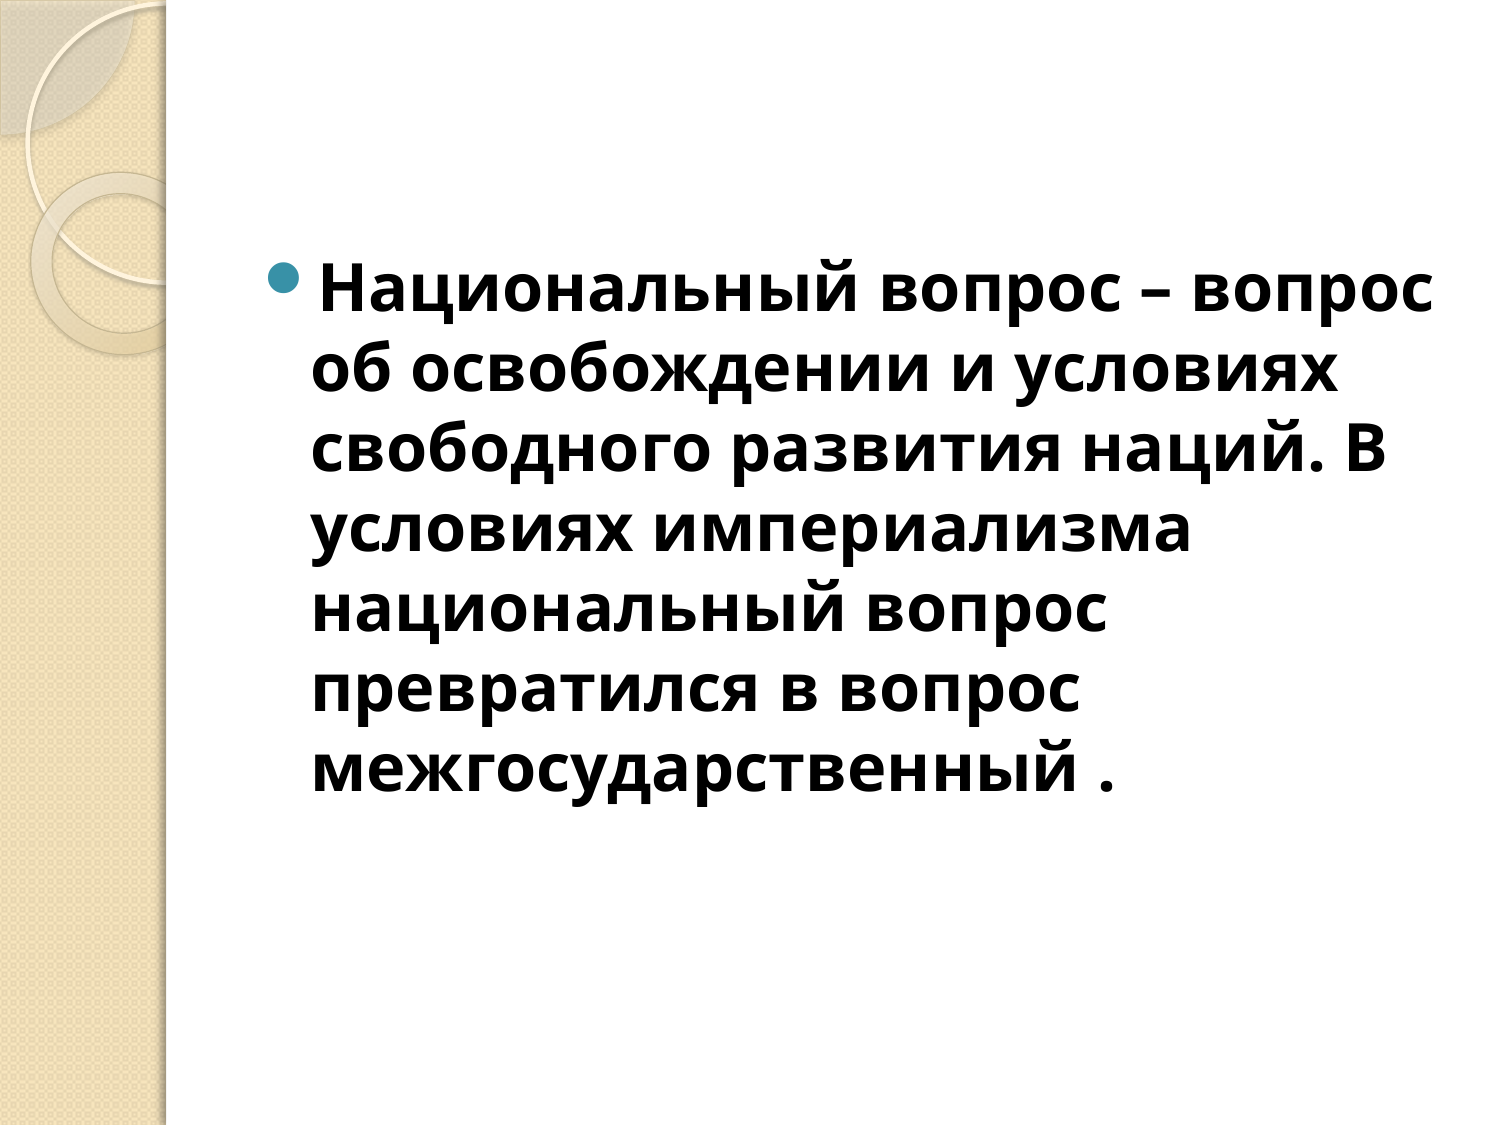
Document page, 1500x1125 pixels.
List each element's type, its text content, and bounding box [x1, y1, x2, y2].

list Национальный вопрос – вопрос об освобождении и условиях свободного развития наций. В условиях империализма национальный вопрос превратился в вопрос межгосударственный . [235, 237, 1466, 1025]
